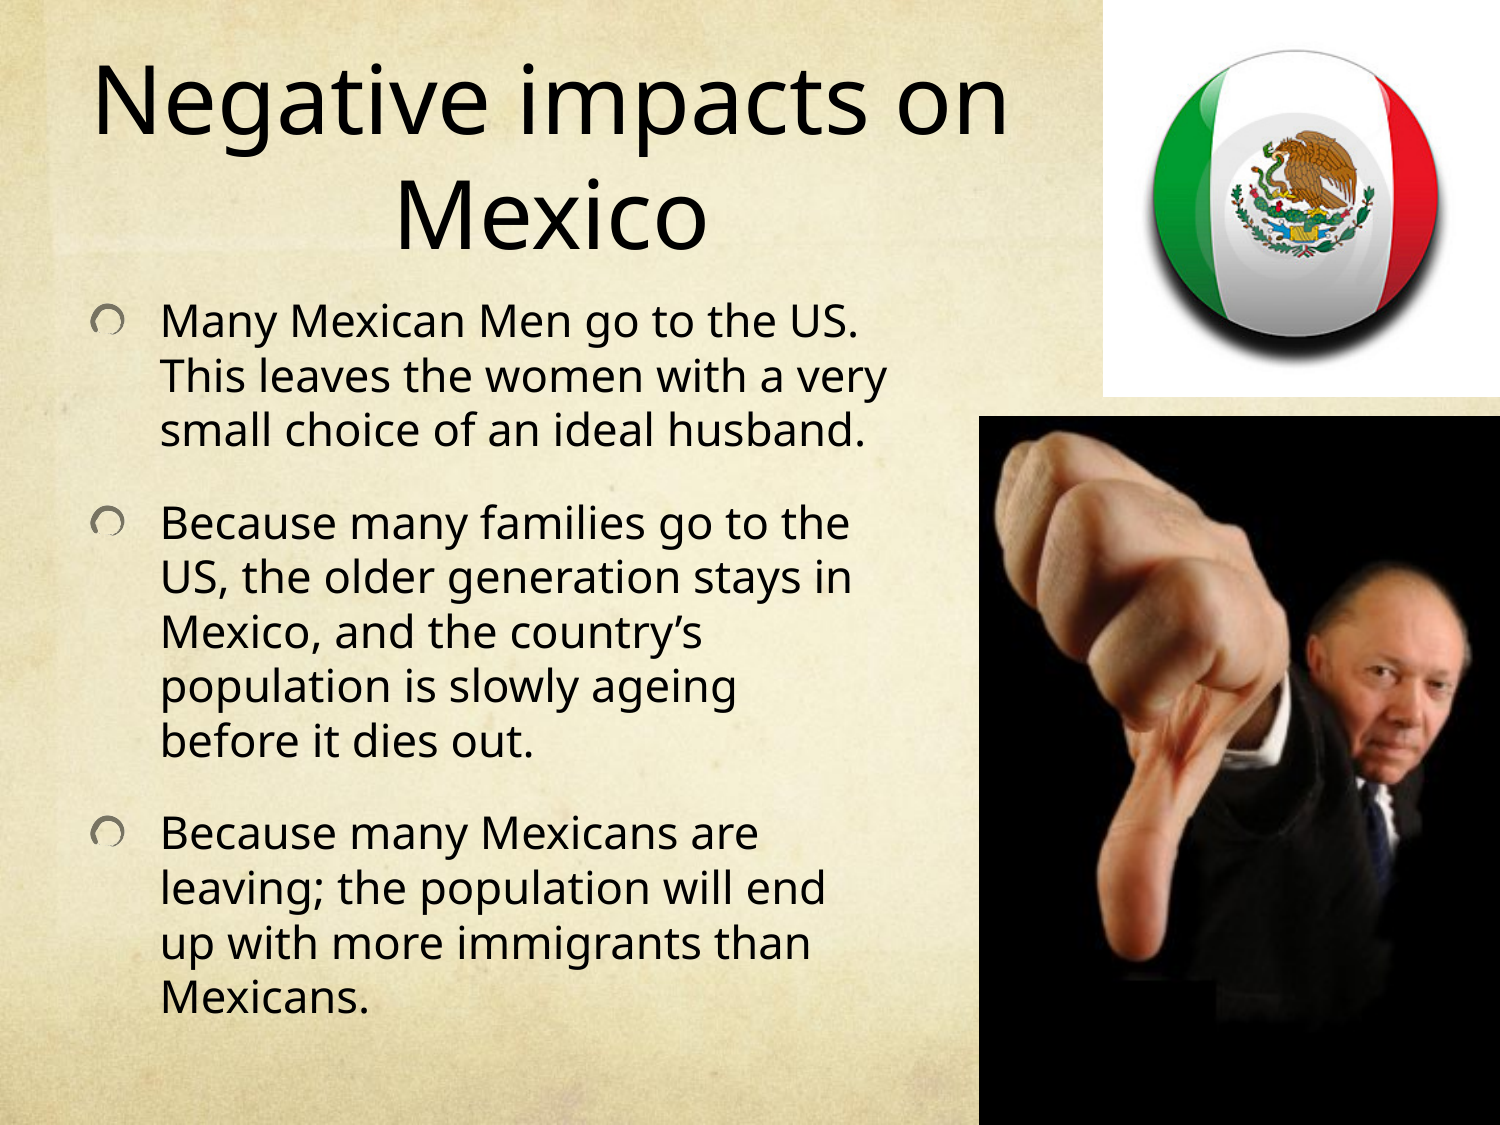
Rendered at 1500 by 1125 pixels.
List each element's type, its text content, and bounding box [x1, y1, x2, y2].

list Many Mexican Men go to the US. This leaves the women with a very small choice of an ideal husband. Because many families go to the US, the older generation stays in Mexico, and the country’s population is slowly ageing before it dies out. Because many Mexicans are leaving; the population will end up with more immigrants than Mexicans. [75, 284, 905, 1075]
picture [0, 0, 1500, 1125]
title Negative impacts on Mexico [0, 82, 1089, 225]
